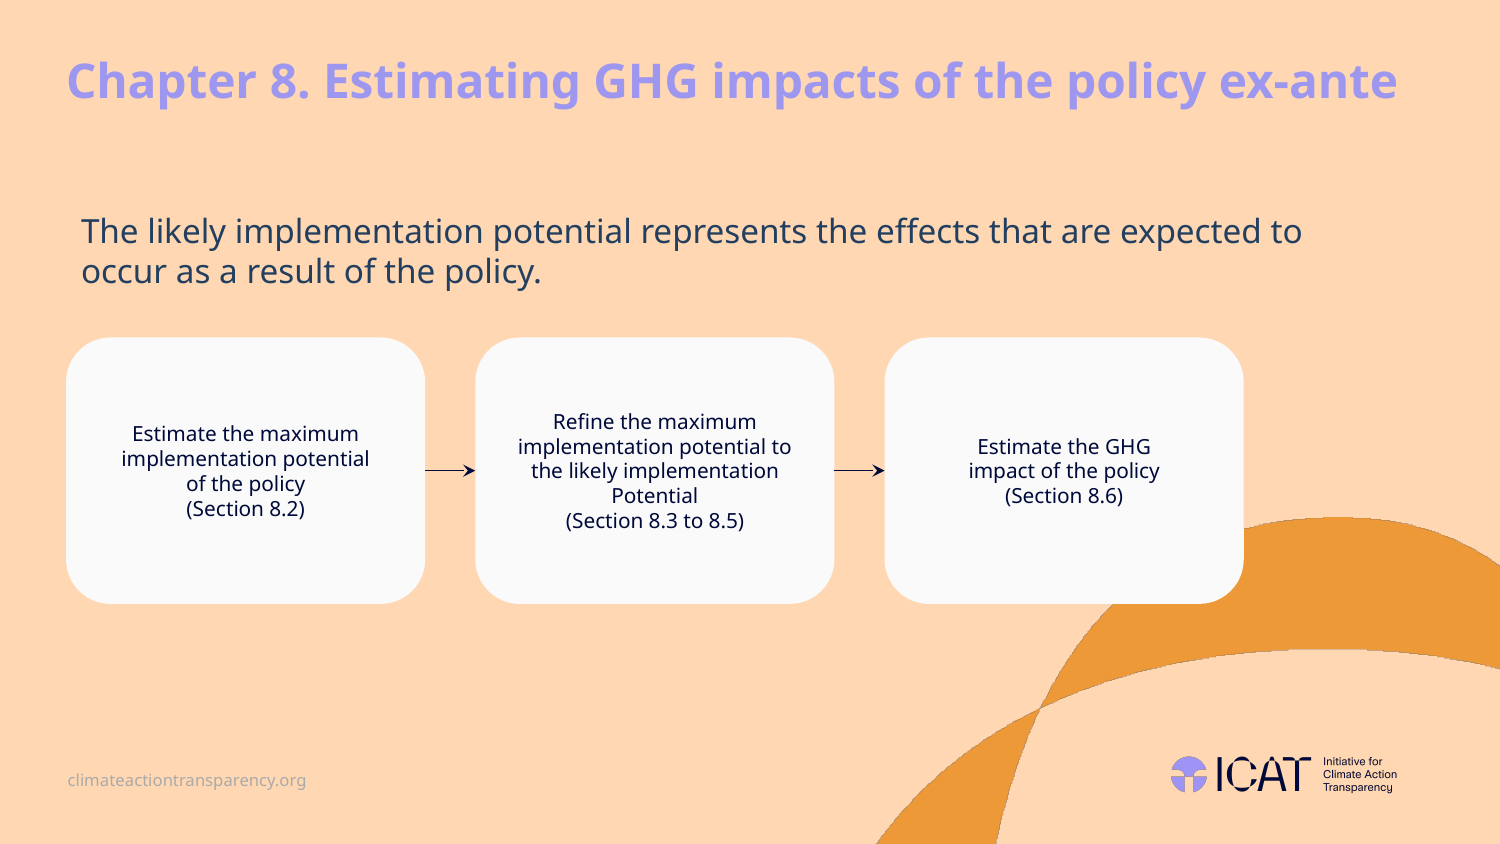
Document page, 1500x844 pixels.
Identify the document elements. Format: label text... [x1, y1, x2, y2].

text_box Estimate the GHG impact of the policy (Section 8.6) [884, 337, 1244, 604]
text_box Refine the maximum implementation potential to the likely implementation Potential (Section 8.3 to 8.5) [475, 337, 835, 604]
text_box Estimate the maximum implementation potential of the policy (Section 8.2) [66, 337, 426, 604]
title Chapter 8. Estimating GHG impacts of the policy ex-ante [51, 35, 1449, 130]
text_box The likely implementation potential represents the effects that are expected to occur as a result of the policy. [66, 202, 1393, 298]
picture [796, 517, 1500, 844]
